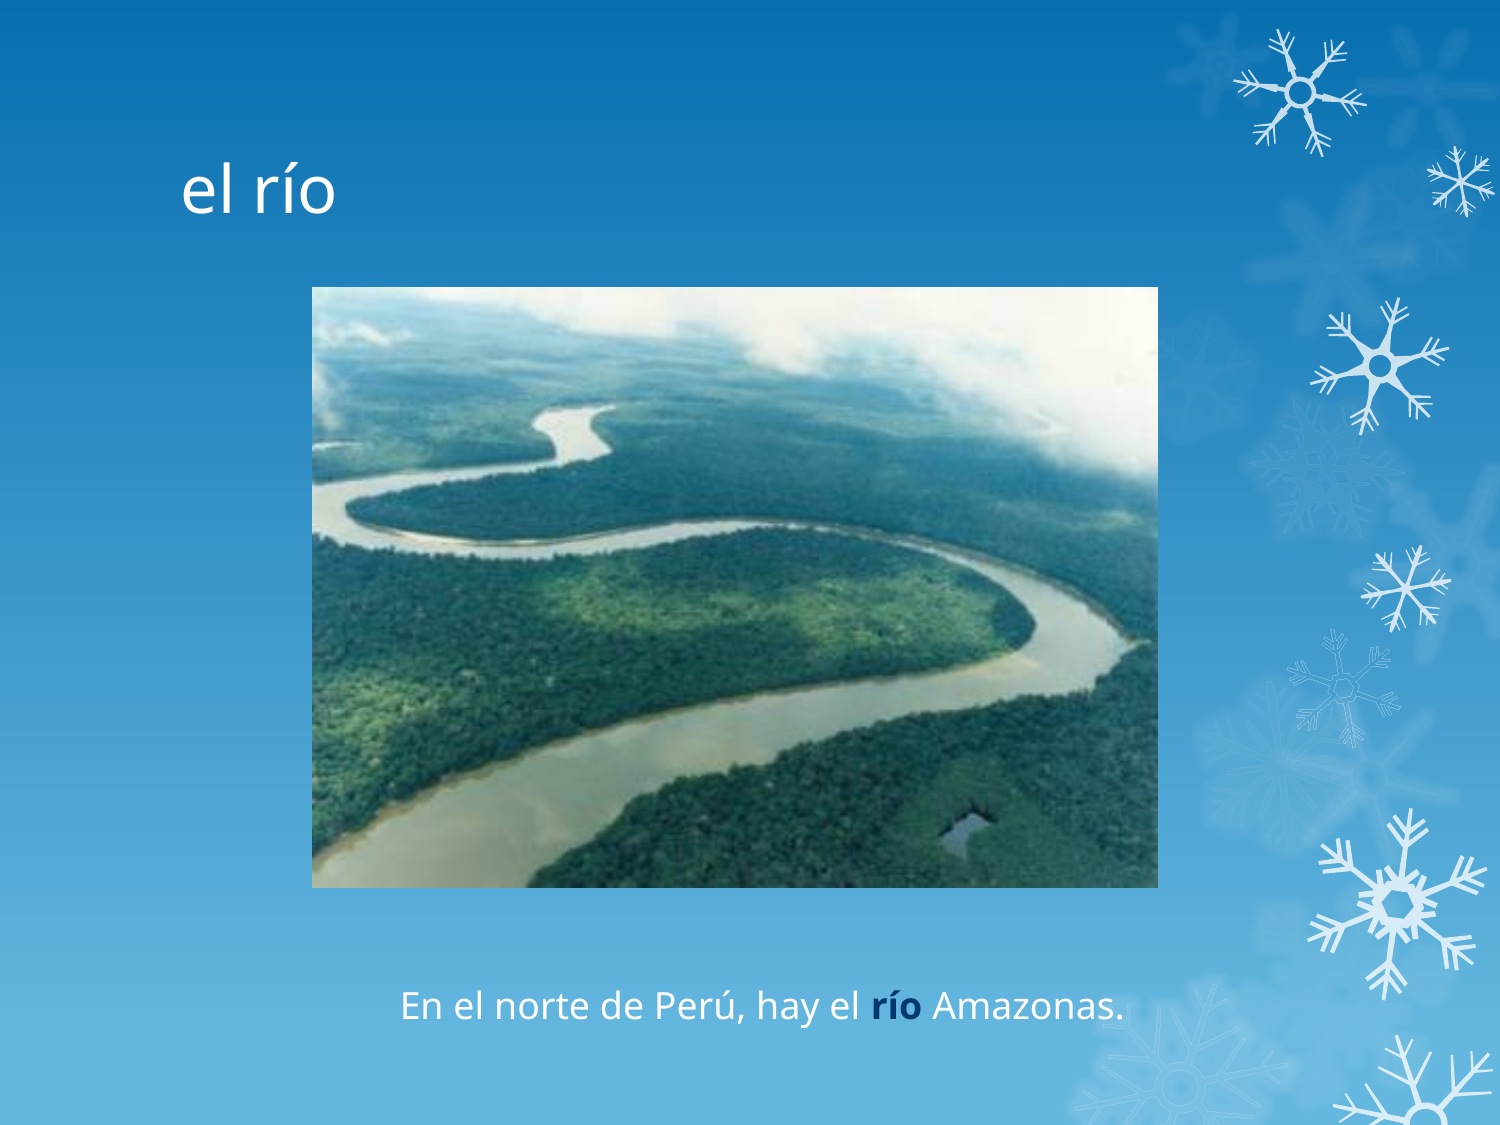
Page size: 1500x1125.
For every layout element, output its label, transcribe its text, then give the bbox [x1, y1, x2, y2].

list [311, 286, 1159, 888]
title el río [165, 110, 1335, 263]
text_box En el norte de Perú, hay el río Amazonas. [162, 974, 1363, 1035]
